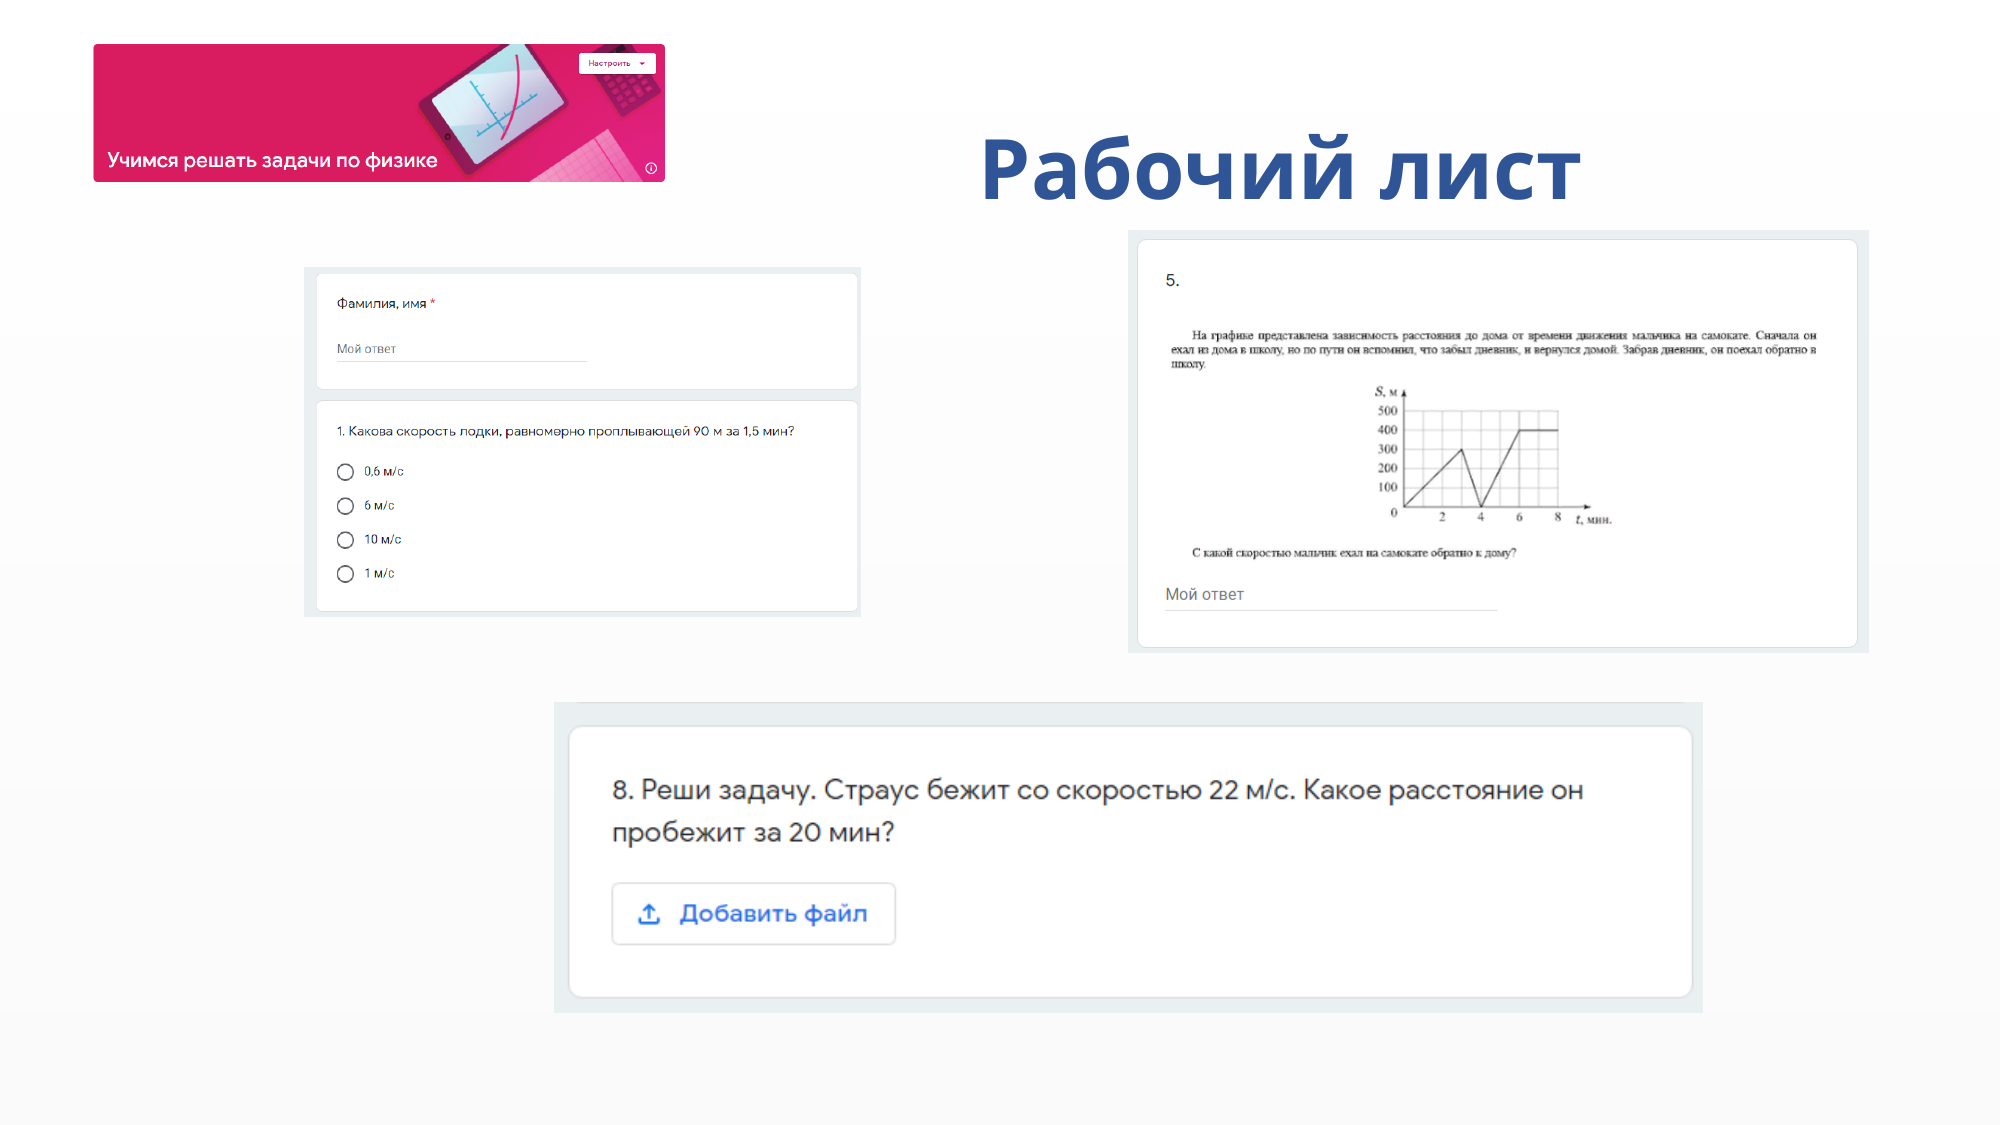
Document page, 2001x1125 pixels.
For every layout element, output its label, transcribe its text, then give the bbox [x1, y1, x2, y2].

picture [554, 702, 1703, 1013]
title Рабочий лист [137, 59, 1863, 278]
picture [91, 42, 667, 184]
picture [304, 267, 861, 617]
picture [1128, 230, 1869, 653]
